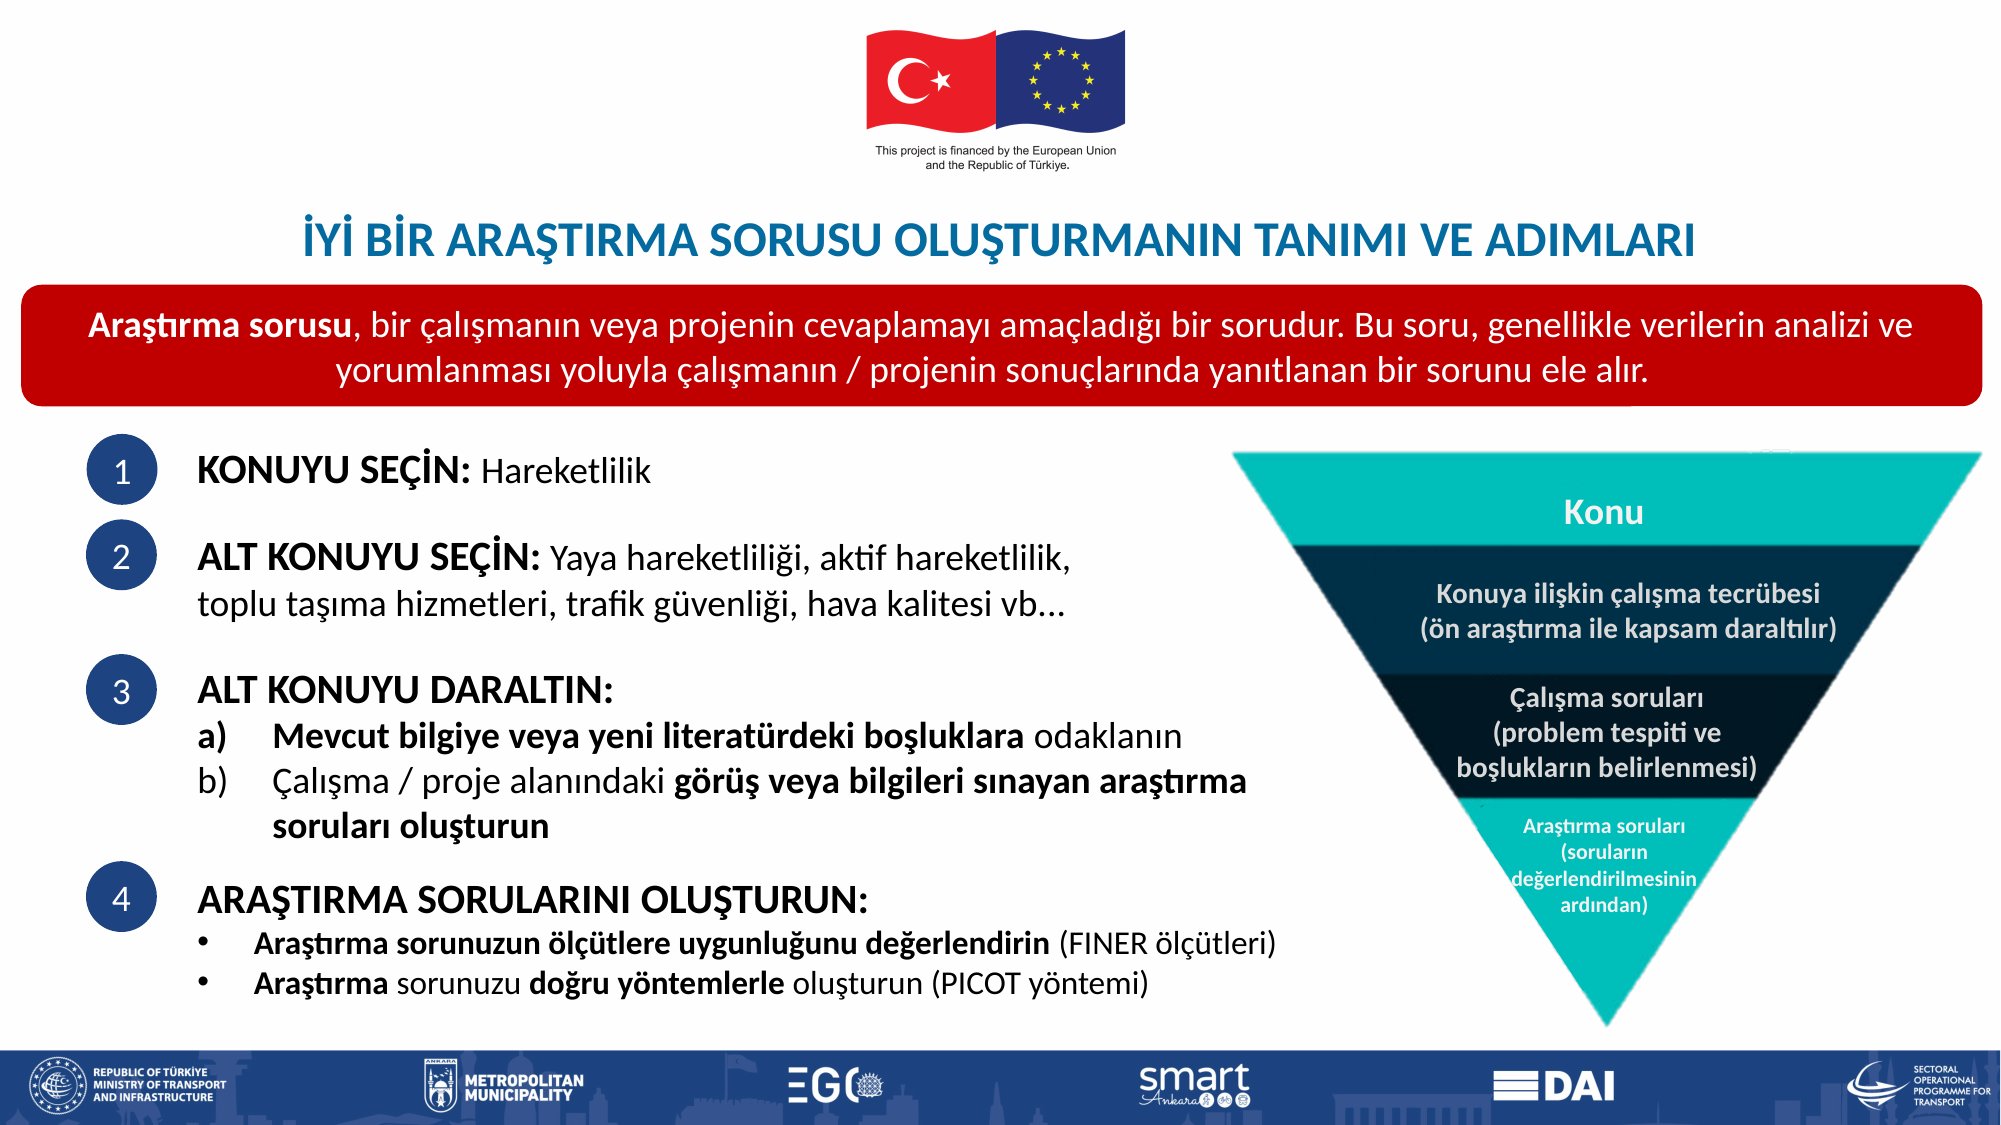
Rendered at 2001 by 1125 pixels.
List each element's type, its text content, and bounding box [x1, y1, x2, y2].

text_box 1 [85, 432, 159, 506]
picture [0, 0, 2001, 1125]
text_box 3 [84, 653, 158, 726]
text_box İYİ BİR ARAŞTIRMA SORUSU OLUŞTURMANIN TANIMI VE ADIMLARI [0, 198, 2000, 275]
text_box Araştırma sorusu, bir çalışmanın veya projenin cevaplamayı amaçladığı bir sorudur. Bu soru, genellikle verilerin analizi ve yorumlanması yoluyla çalışmanın / projenin sonuçlarında yanıtlanan bir sorunu ele alır. [20, 283, 1984, 408]
text_box 2 [84, 518, 158, 592]
text_box 4 [84, 860, 158, 934]
text_box KONUYU SEÇİN: Hareketlilik ALT KONUYU SEÇİN: Yaya hareketliliği, aktif hareketlilik, toplu taşıma hizmetleri, trafik güvenliği, hava kalitesi vb... ALT KONUYU DARALTIN: Mevcut bilgiye veya yeni literatürdeki boşluklara odaklanın Çalışma / proje alanındaki görüş veya bilgileri sınayan araştırma soruları oluşturun ARAŞTIRMA SORULARINI OLUŞTURUN: Araştırma sorunuzun ölçütlere uygunluğunu değerlendirin (FINER ölçütleri) Araştırma sorunuzu doğru yöntemlerle oluşturun (PICOT yöntemi) [182, 433, 1326, 1071]
